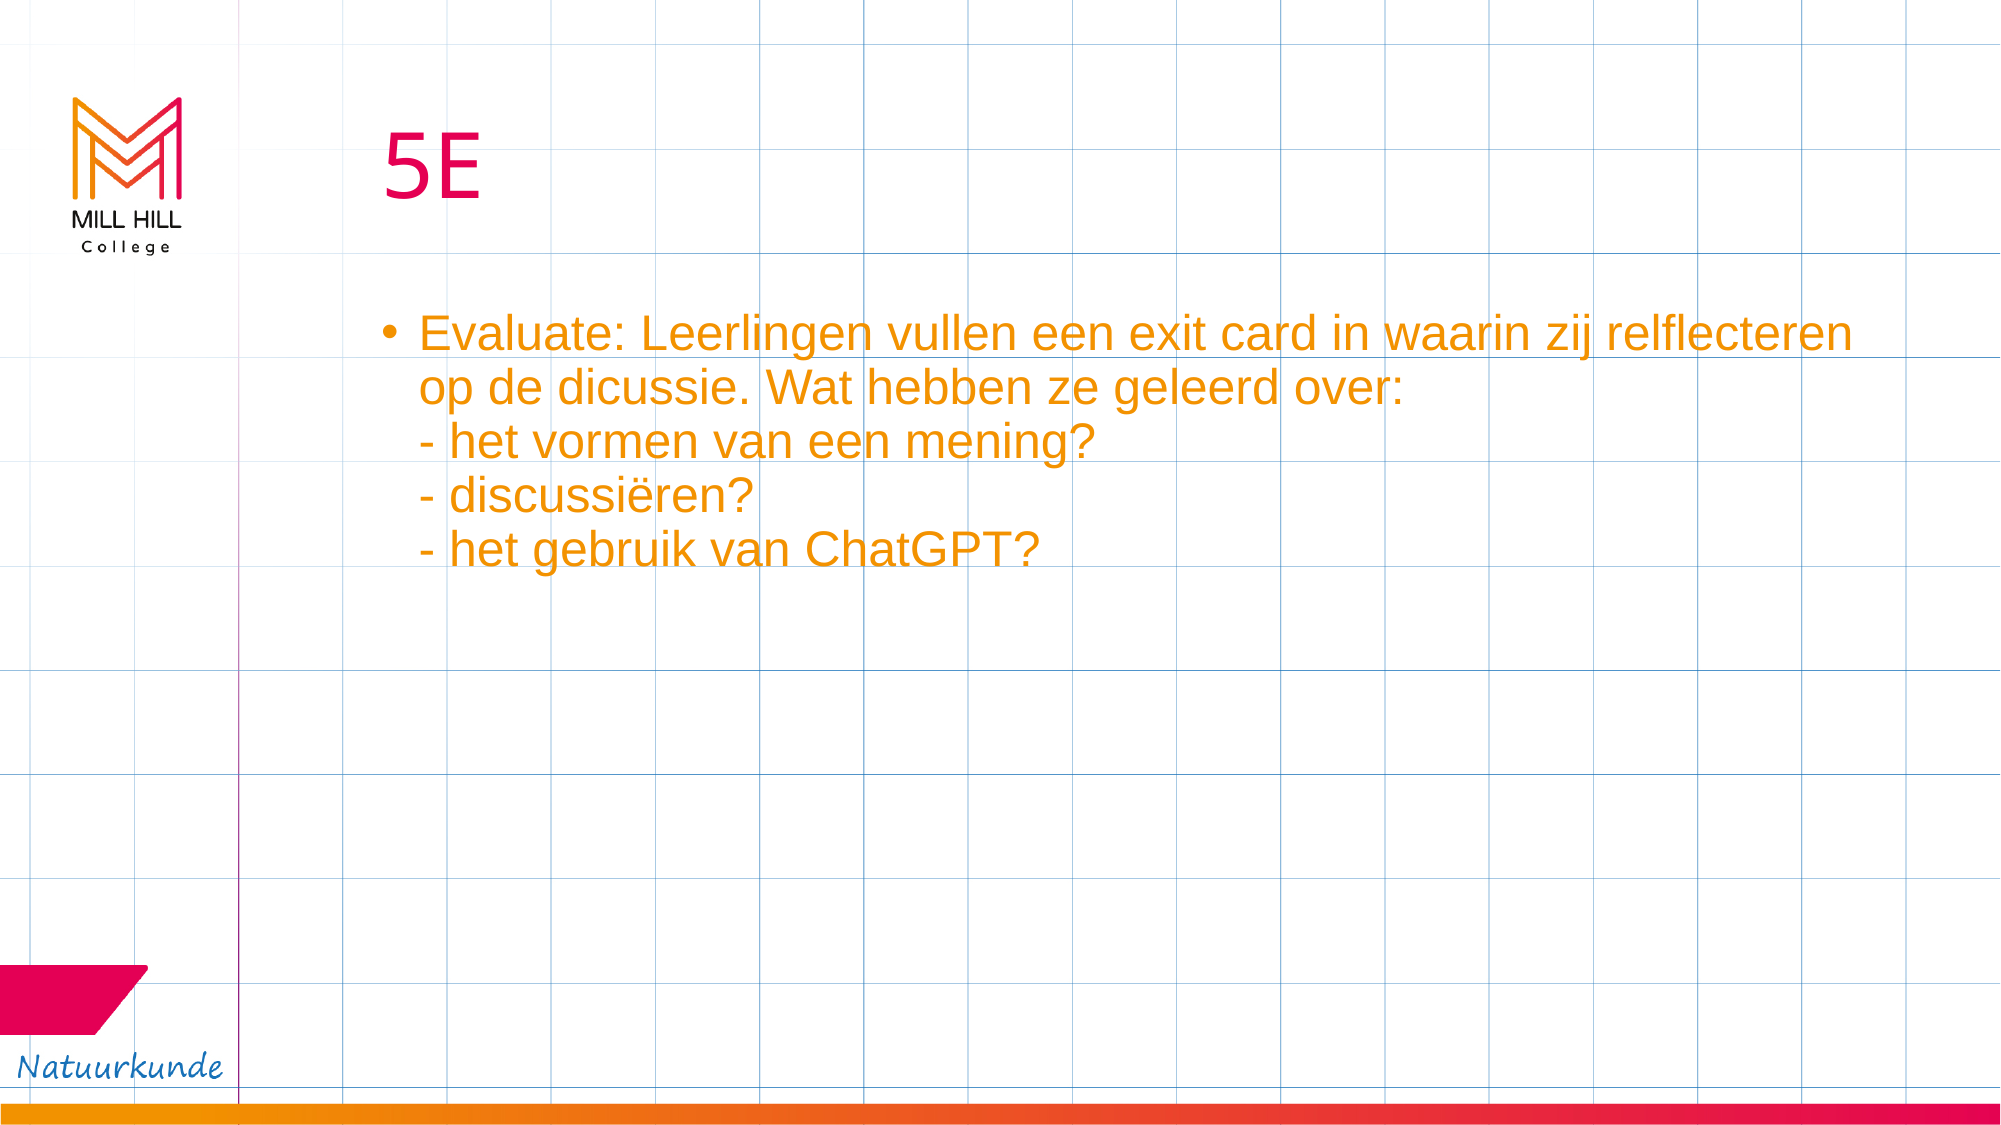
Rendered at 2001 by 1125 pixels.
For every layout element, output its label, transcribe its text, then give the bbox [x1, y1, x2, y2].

list Evaluate: Leerlingen vullen een exit card in waarin zij relflecteren op de dicussie. Wat hebben ze geleerd over: - het vormen van een mening? - discussiëren? - het gebruik van ChatGPT? [366, 299, 1884, 1125]
title 5E [366, 59, 1884, 278]
picture [0, 0, 2001, 1125]
